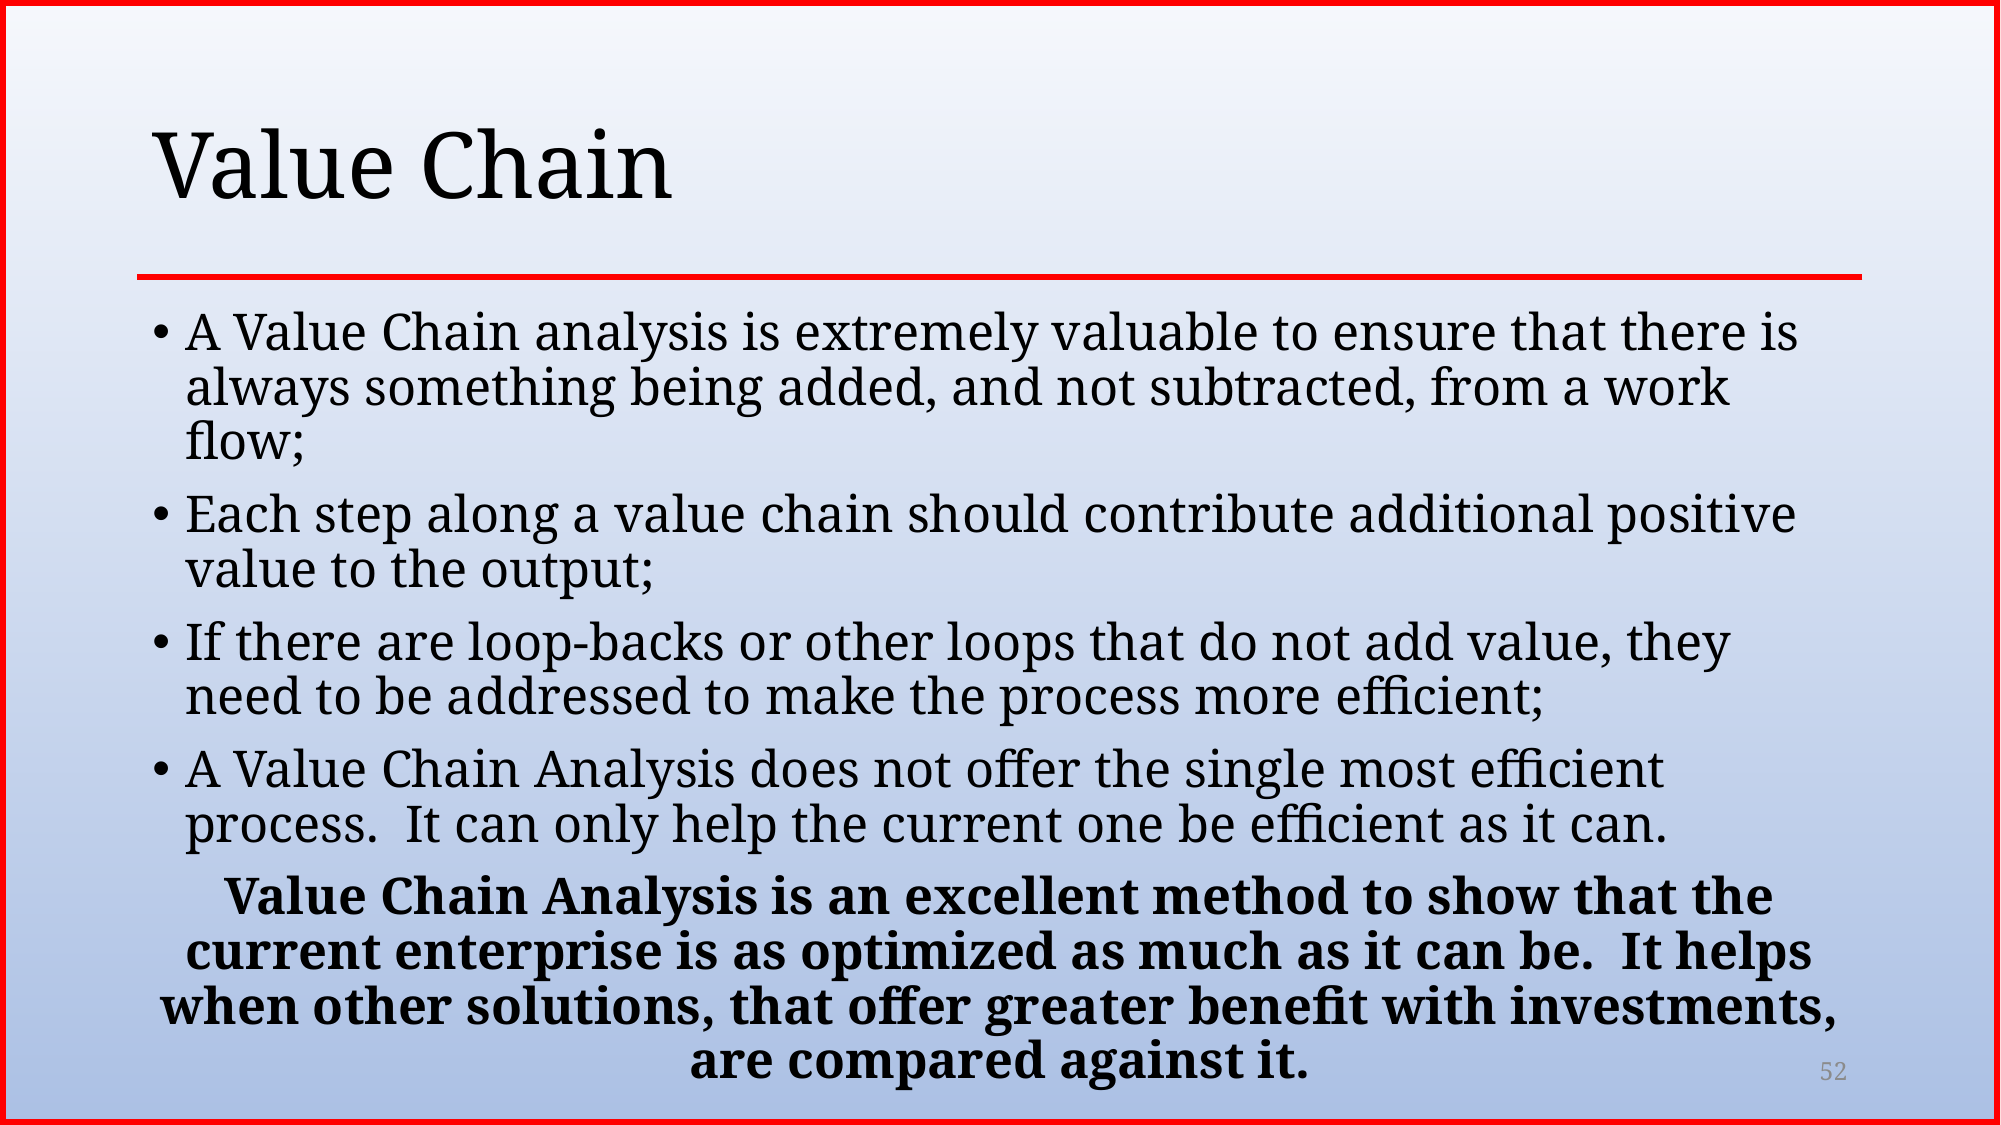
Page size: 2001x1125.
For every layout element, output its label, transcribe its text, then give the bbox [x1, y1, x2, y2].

slide_number 52 [1412, 1042, 1863, 1103]
list A Value Chain analysis is extremely valuable to ensure that there is always something being added, and not subtracted, from a work flow; Each step along a value chain should contribute additional positive value to the output; If there are loop-backs or other loops that do not add value, they need to be addressed to make the process more efficient; A Value Chain Analysis does not offer the single most efficient process. It can only help the current one be efficient as it can. Value Chain Analysis is an excellent method to show that the current enterprise is as optimized as much as it can be. It helps when other solutions, that offer greater benefit with investments, are compared against it. [137, 299, 1863, 1103]
title Value Chain [137, 59, 1863, 278]
